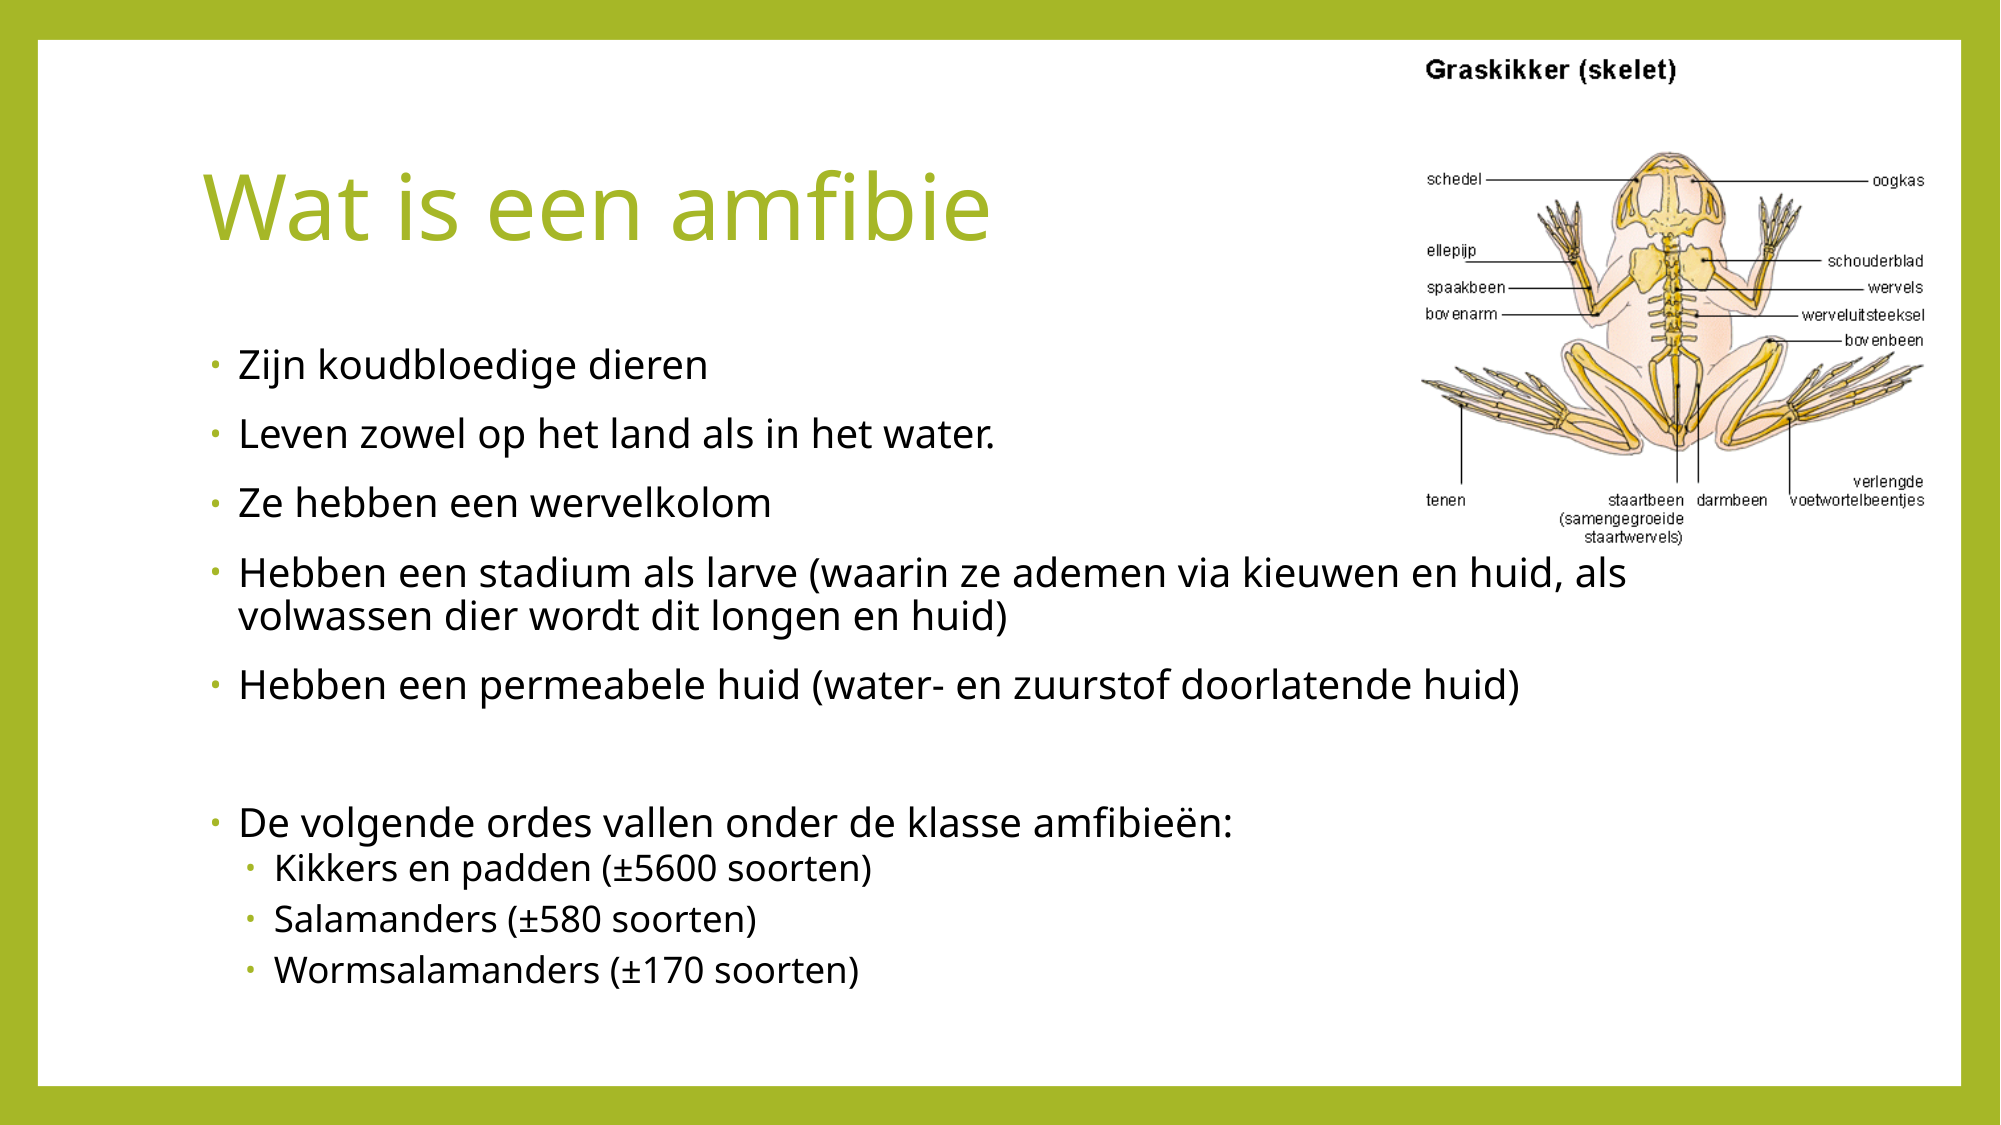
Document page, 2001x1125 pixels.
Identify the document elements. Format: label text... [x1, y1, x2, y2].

title Wat is een amfibie [187, 99, 1414, 323]
picture [1420, 54, 1936, 551]
list Zijn koudbloedige dieren Leven zowel op het land als in het water. Ze hebben een wervelkolom Hebben een stadium als larve (waarin ze ademen via kieuwen en huid, als volwassen dier wordt dit longen en huid) Hebben een permeabele huid (water- en zuurstof doorlatende huid) De volgende ordes vallen onder de klasse amfibieën: Kikkers en padden (±5600 soorten) Salamanders (±580 soorten) Wormsalamanders (±170 soorten) [187, 337, 1808, 1000]
